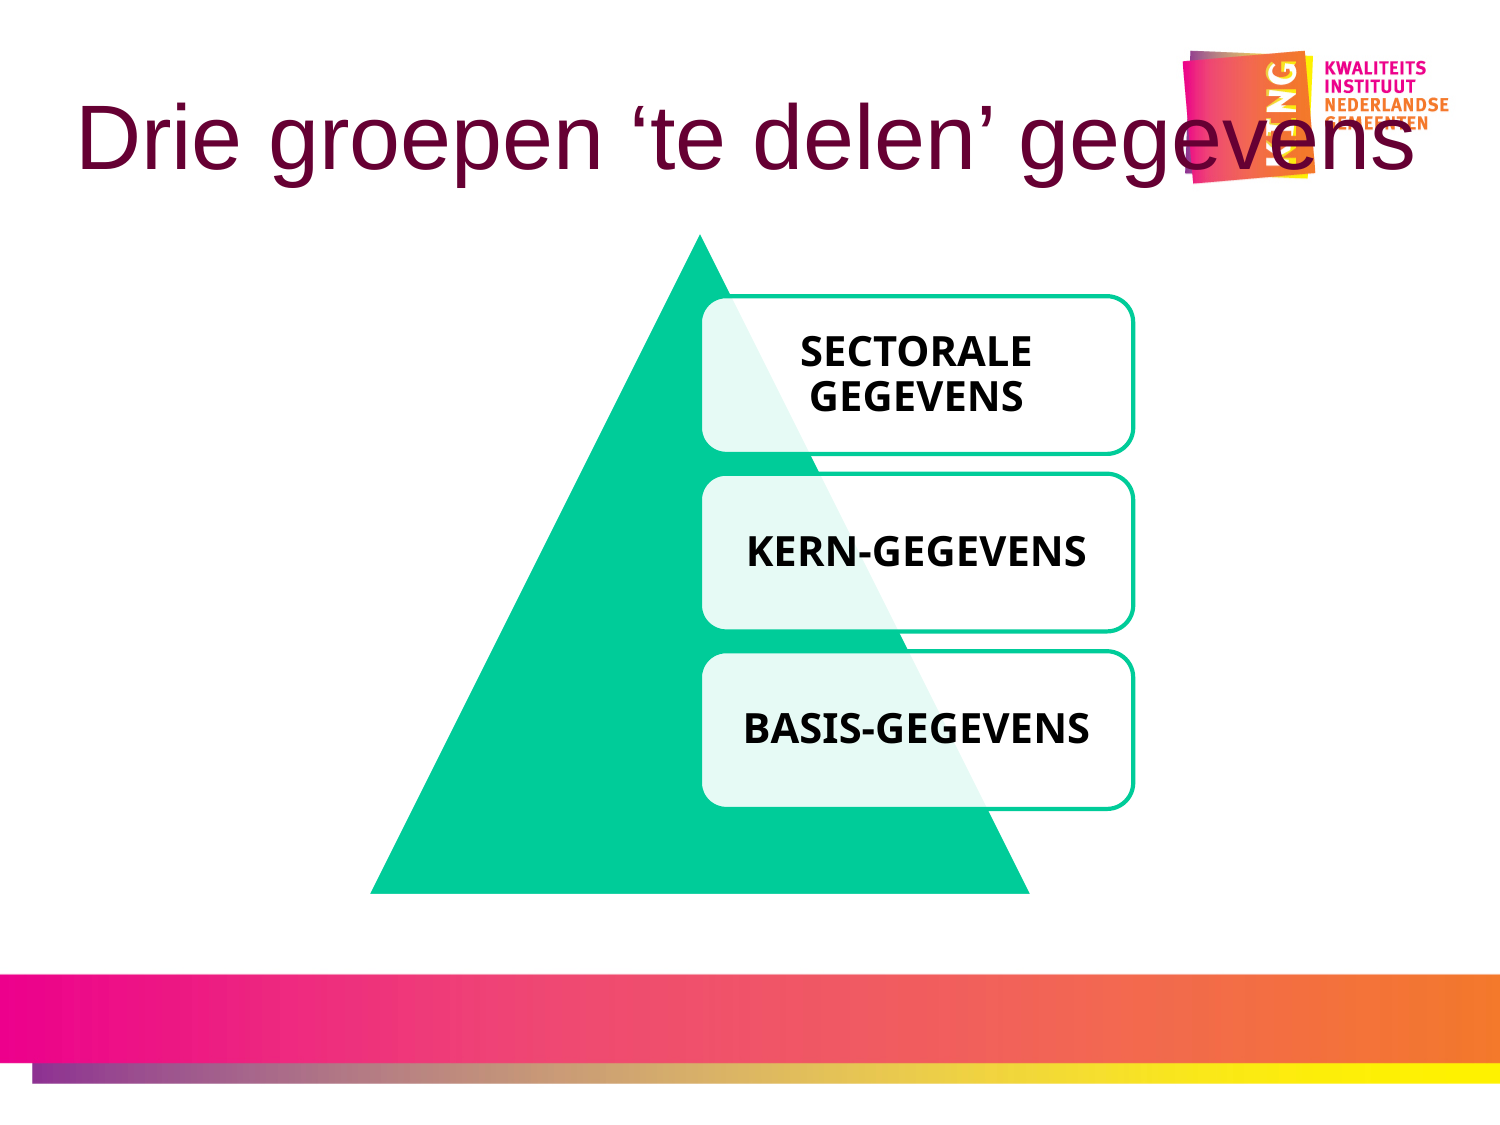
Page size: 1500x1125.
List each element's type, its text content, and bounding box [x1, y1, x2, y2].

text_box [249, 228, 1251, 897]
picture [0, 0, 1500, 1125]
title Drie groepen ‘te delen’ gegevens [74, 44, 1425, 233]
